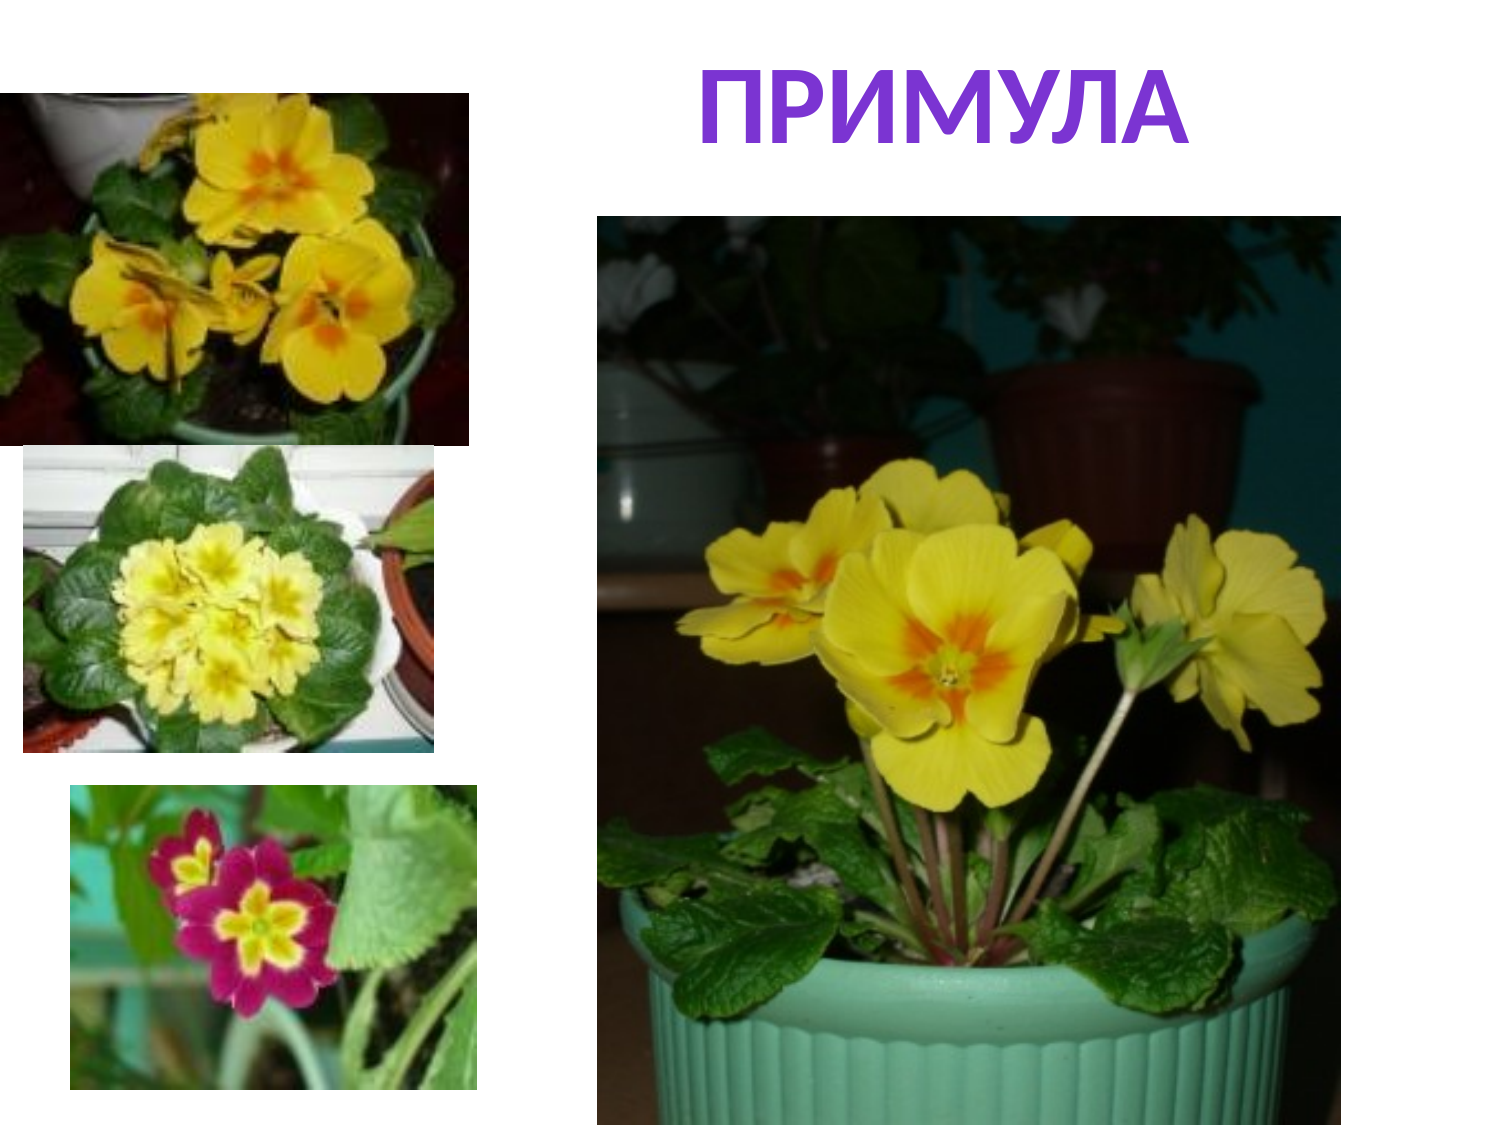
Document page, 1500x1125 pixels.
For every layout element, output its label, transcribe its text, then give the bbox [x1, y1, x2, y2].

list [0, 93, 469, 446]
picture [597, 216, 1341, 1125]
picture [70, 784, 477, 1091]
picture [23, 445, 434, 754]
text_box примула [527, 23, 1360, 174]
